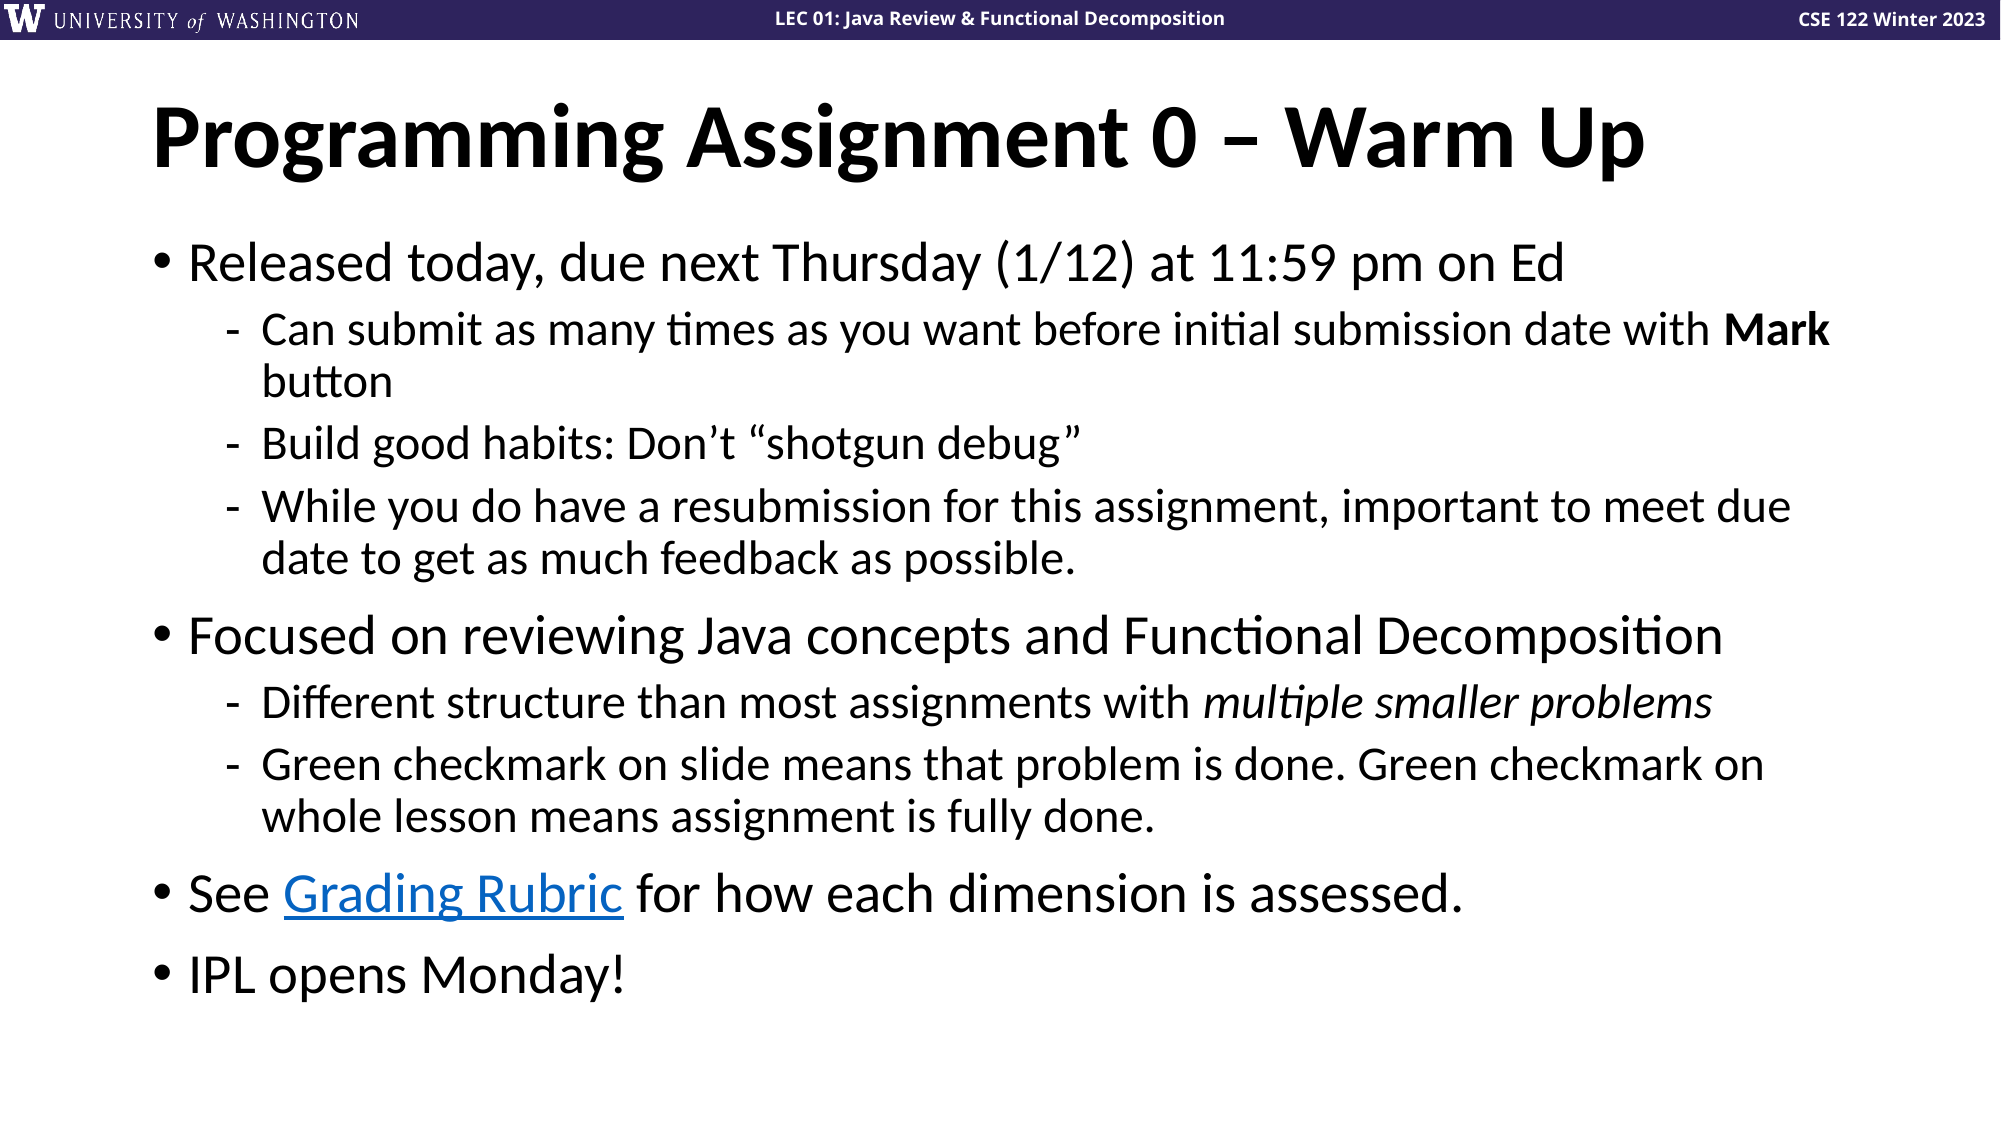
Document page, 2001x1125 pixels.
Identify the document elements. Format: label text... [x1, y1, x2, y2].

picture [4, 4, 358, 33]
title Programming Assignment 0 – Warm Up [137, 74, 1863, 200]
list Released today, due next Thursday (1/12) at 11:59 pm on Ed Can submit as many times as you want before initial submission date with Mark button Build good habits: Don’t “shotgun debug” While you do have a resubmission for this assignment, important to meet due date to get as much feedback as possible. Focused on reviewing Java concepts and Functional Decomposition Different structure than most assignments with multiple smaller problems Green checkmark on slide means that problem is done. Green checkmark on whole lesson means assignment is fully done. See Grading Rubric for how each dimension is assessed. IPL opens Monday! [137, 224, 1863, 1014]
